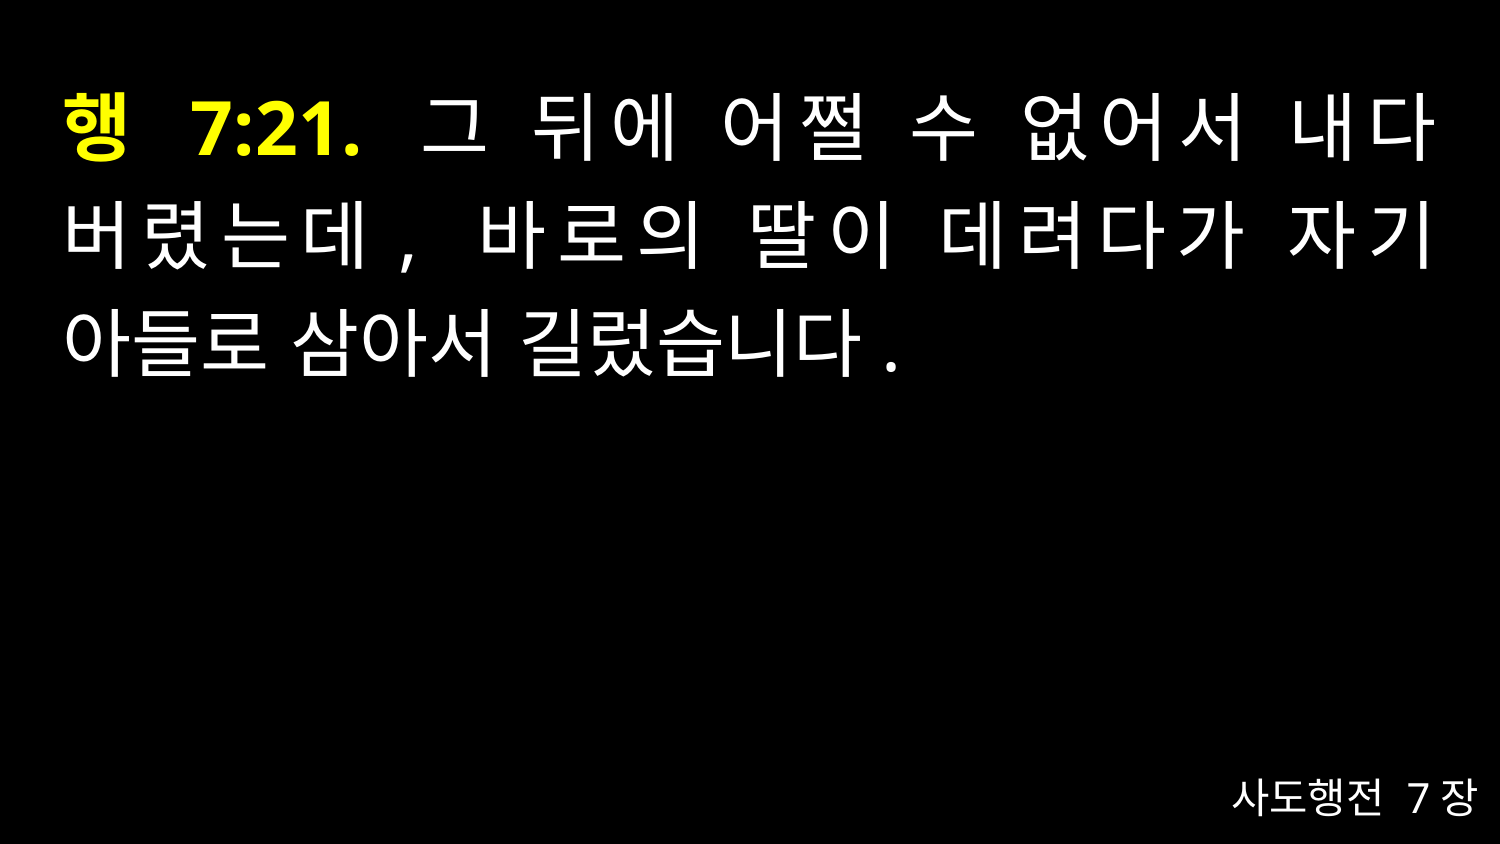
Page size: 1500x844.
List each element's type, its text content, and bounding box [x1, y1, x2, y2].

subtitle 사도행전 7장 [916, 770, 1500, 844]
title 행 7:21. 그 뒤에 어쩔 수 없어서 내다 버렸는데, 바로의 딸이 데려다가 자기 아들로 삼아서 길렀습니다. [0, 0, 1500, 844]
